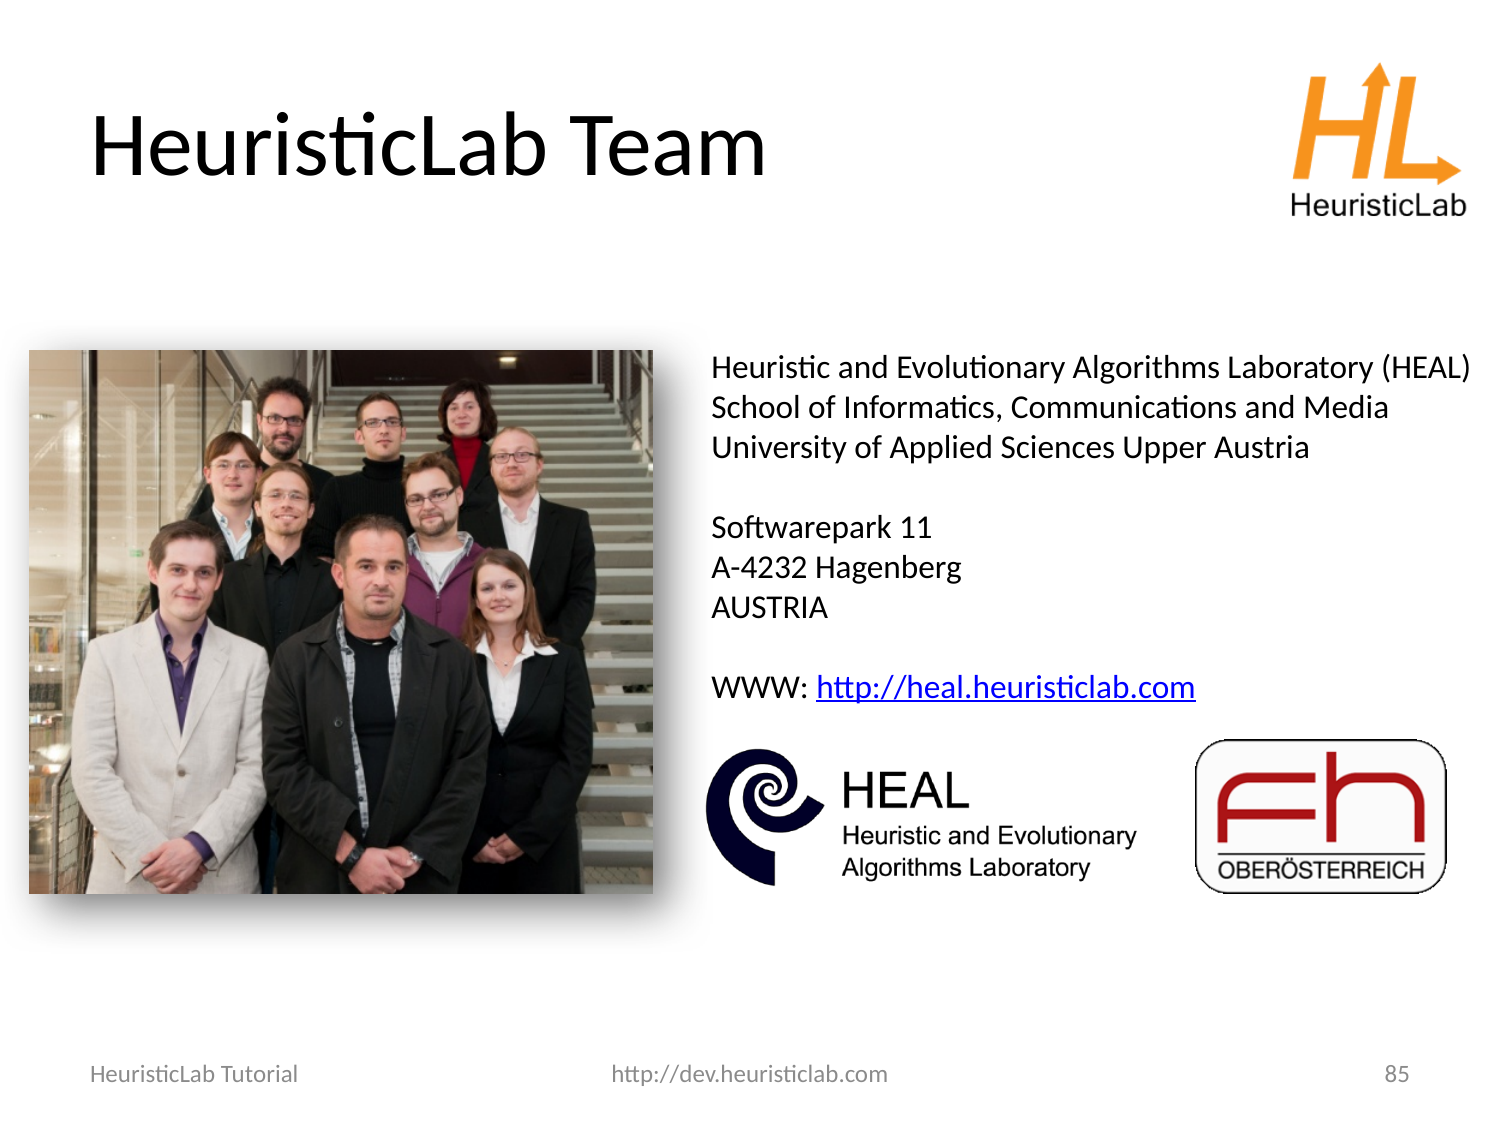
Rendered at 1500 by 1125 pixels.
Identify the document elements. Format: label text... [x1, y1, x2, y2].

picture [1281, 27, 1474, 244]
picture [702, 745, 1141, 889]
text_box Heuristic and Evolutionary Algorithms Laboratory (HEAL) School of Informatics, Communications and Media University of Applied Sciences Upper Austria Softwarepark 11 A-4232 Hagenberg AUSTRIA WWW: http://heal.heuristiclab.com [696, 338, 1500, 713]
picture [1194, 739, 1448, 894]
slide_number HeuristicLab Tutorial [75, 1042, 425, 1103]
title HeuristicLab Team [75, 45, 1282, 233]
footer http://dev.heuristiclab.com [512, 1042, 988, 1103]
picture [29, 350, 653, 894]
slide_number 85 [1074, 1042, 1425, 1103]
